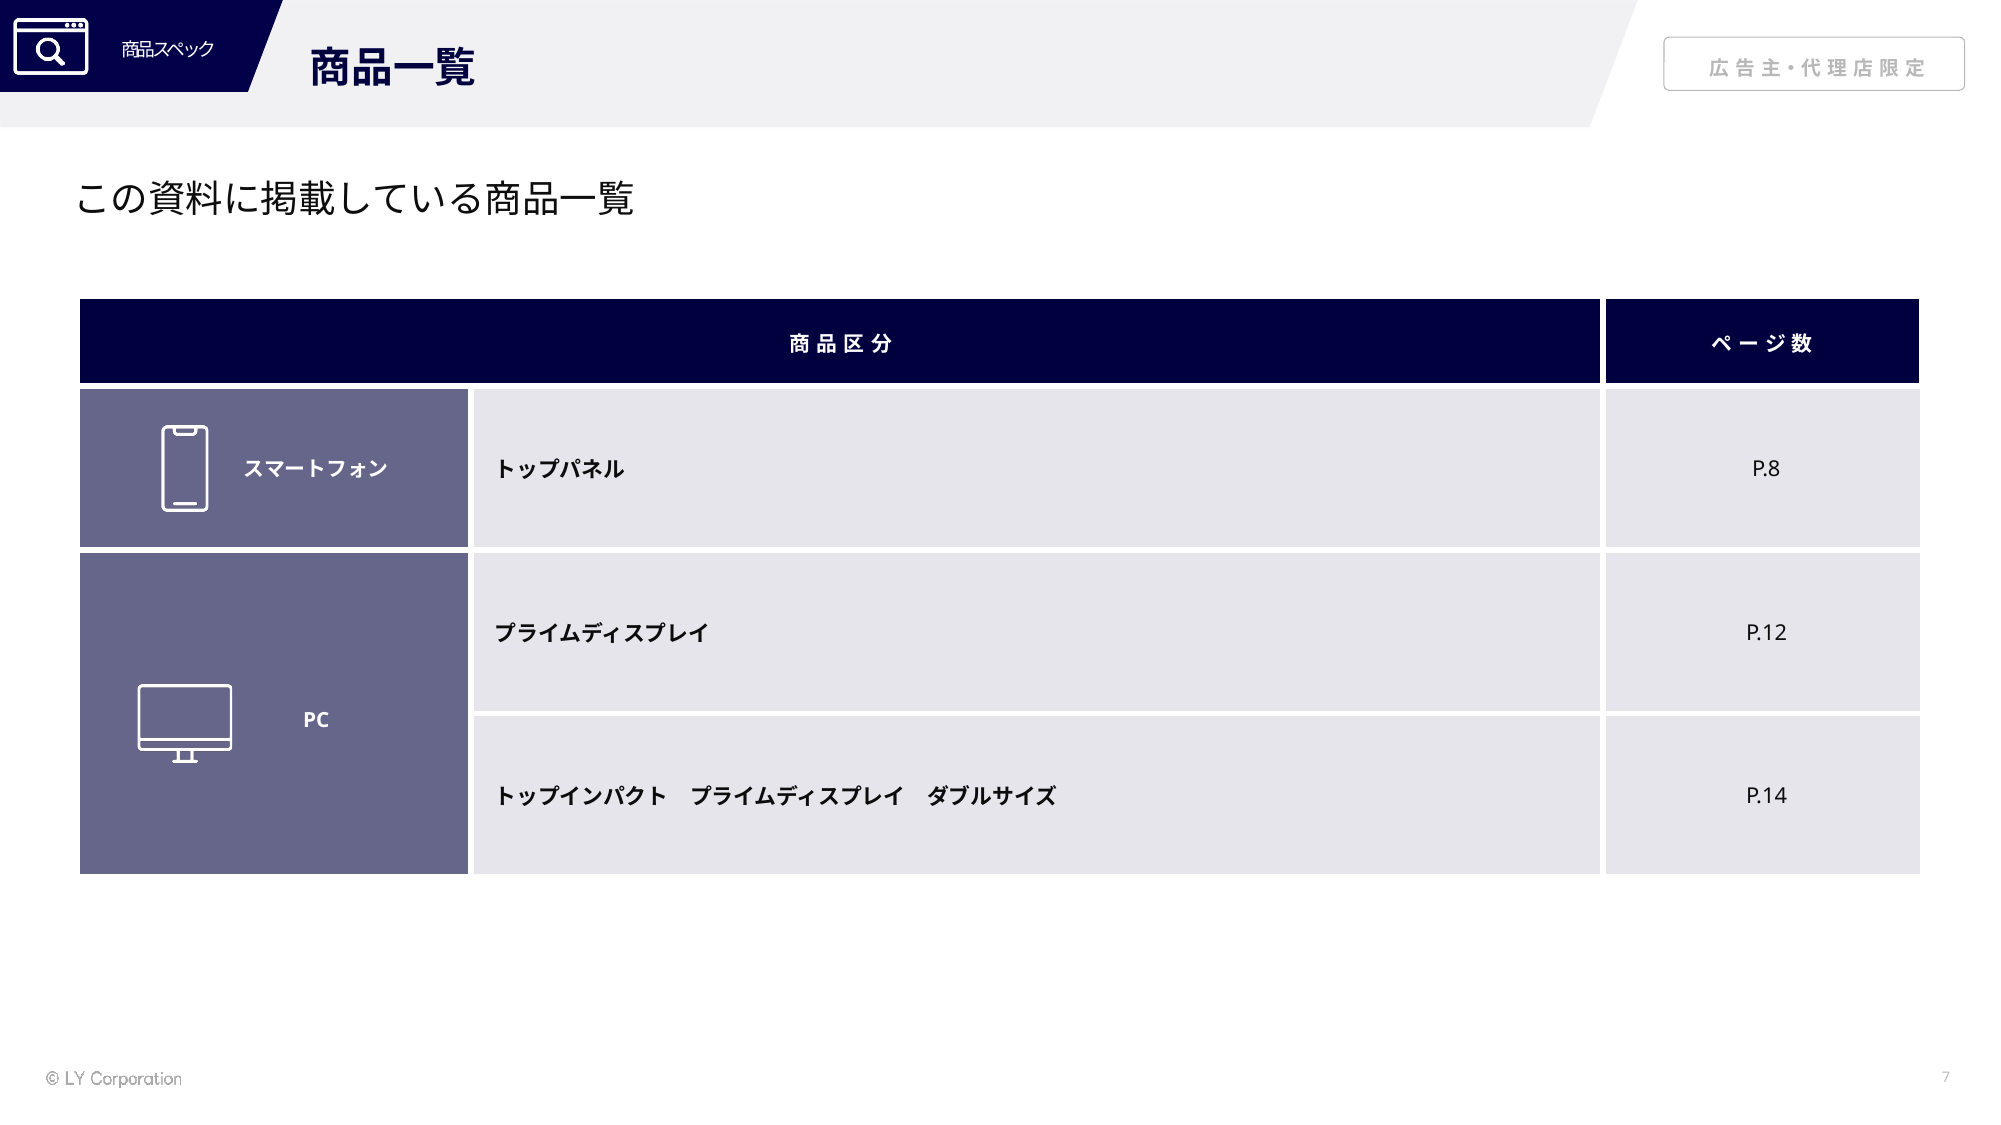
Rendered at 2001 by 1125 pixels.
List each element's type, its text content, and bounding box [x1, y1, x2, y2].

list 商品スペック [97, 13, 240, 81]
table_cell トップインパクト プライムディスプレイ ダブルサイズ [474, 716, 1600, 874]
text_box この資料に掲載している商品一覧 [73, 175, 1645, 221]
table_cell P.14 [1606, 716, 1920, 874]
picture [161, 425, 209, 512]
picture [9, 5, 92, 87]
list 商品一覧 [309, 41, 1645, 97]
table_header 商品区分 [80, 299, 1600, 383]
table_cell PC [80, 553, 468, 874]
table_cell トップパネル [474, 389, 1600, 547]
picture [137, 684, 233, 763]
table_header ページ数 [1606, 299, 1919, 383]
table_cell プライムディスプレイ [474, 553, 1600, 711]
table_cell スマートフォン [80, 389, 468, 547]
table_cell P.8 [1606, 389, 1920, 547]
picture [46, 1071, 181, 1088]
table_cell P.12 [1606, 553, 1920, 711]
